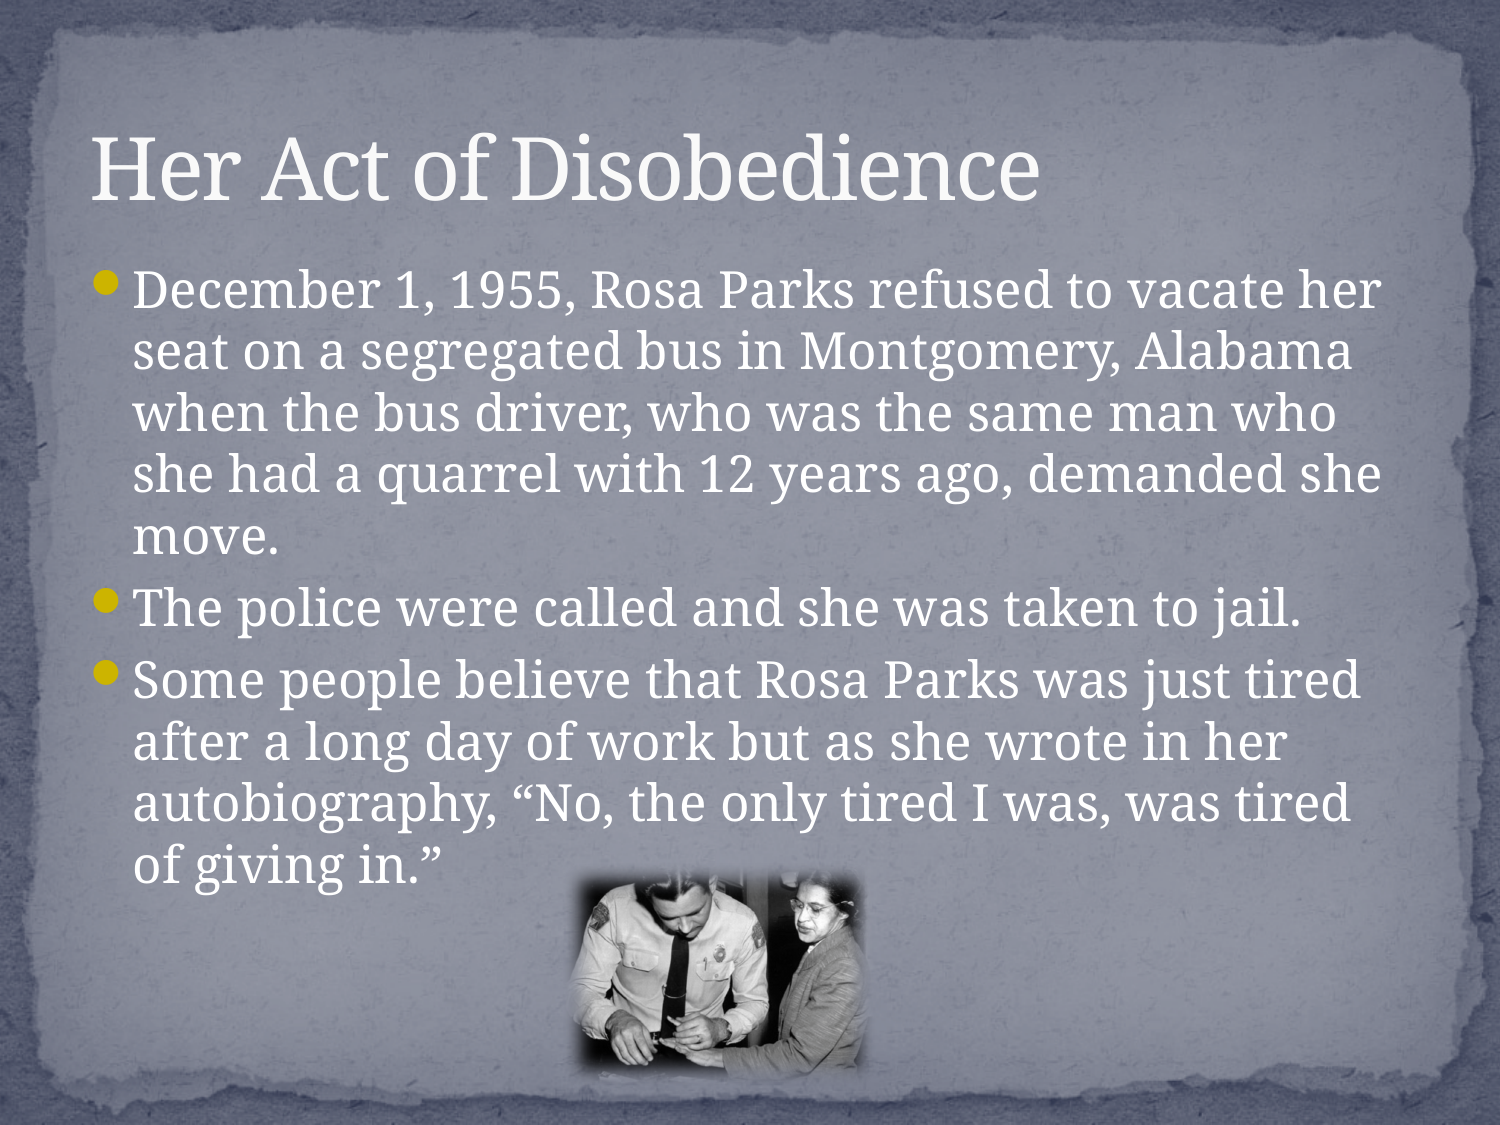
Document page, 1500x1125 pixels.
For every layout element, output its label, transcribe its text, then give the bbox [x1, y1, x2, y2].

picture [564, 864, 875, 1086]
title Her Act of Disobedience [74, 24, 1425, 225]
list December 1, 1955, Rosa Parks refused to vacate her seat on a segregated bus in Montgomery, Alabama when the bus driver, who was the same man who she had a quarrel with 12 years ago, demanded she move. The police were called and she was taken to jail. Some people believe that Rosa Parks was just tired after a long day of work but as she wrote in her autobiography, “No, the only tired I was, was tired of giving in.” [75, 249, 1425, 913]
